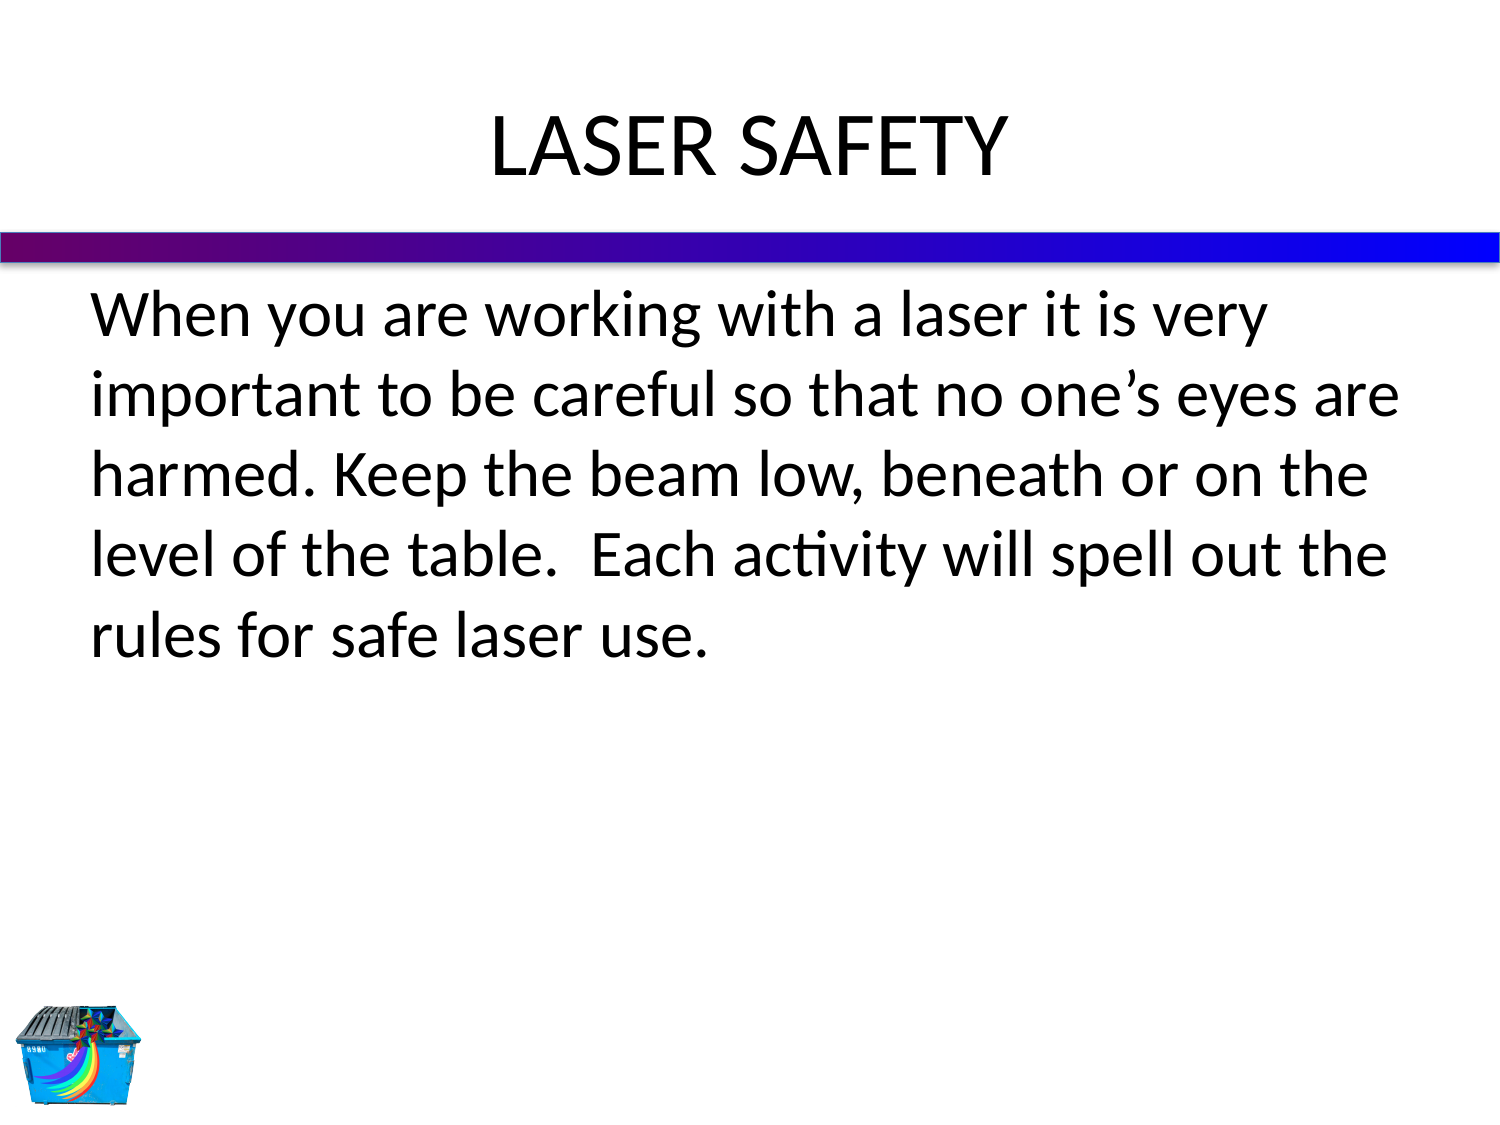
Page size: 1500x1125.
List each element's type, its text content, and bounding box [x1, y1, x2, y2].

list When you are working with a laser it is very important to be careful so that no one’s eyes are harmed. Keep the beam low, beneath or on the level of the table. Each activity will spell out the rules for safe laser use. [75, 262, 1425, 1005]
picture [14, 1004, 143, 1107]
title LASER SAFETY [75, 45, 1425, 233]
